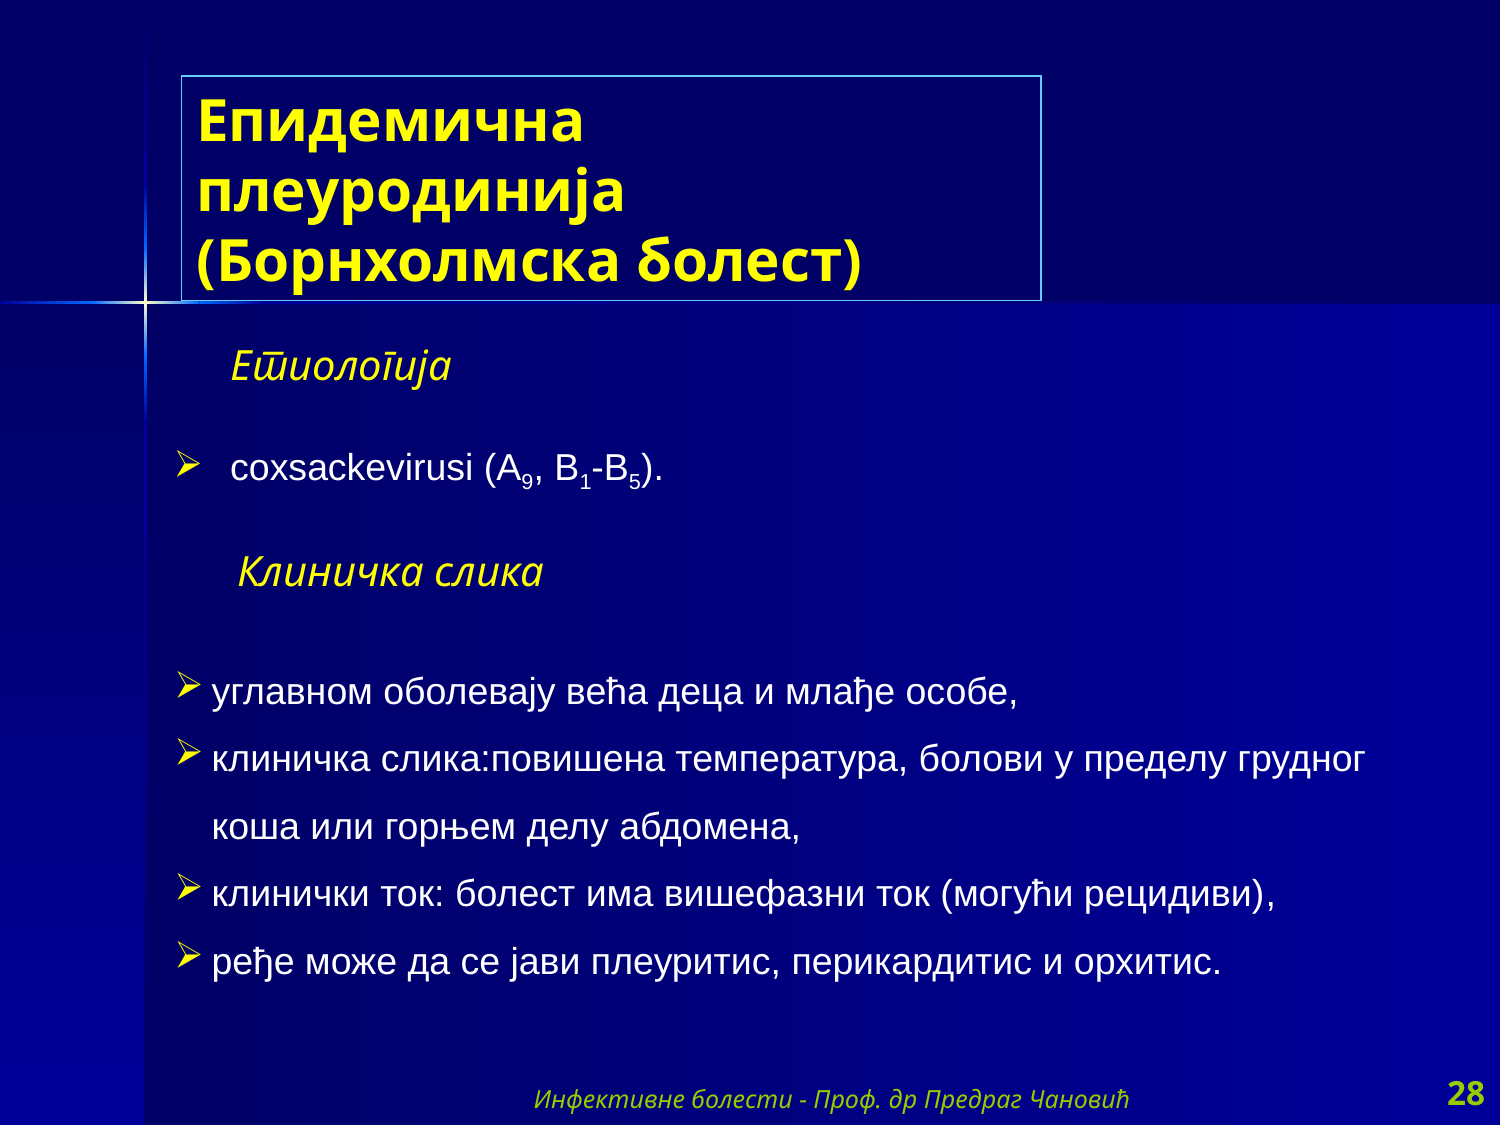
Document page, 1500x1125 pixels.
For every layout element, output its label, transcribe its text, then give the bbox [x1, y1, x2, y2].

footer Инфективне болести - Проф. др Предраг Чановић [430, 1049, 1235, 1125]
text_box coxsackevirusi (A9, B1-B5). [159, 409, 877, 502]
text_box Клиничка слика [222, 537, 560, 602]
text_box углавном оболевају већа деца и млађе особе, клиничка слика:повишена температура, болови у пределу грудног коша или горњем делу абдомена, клинички ток: болест има вишефазни ток (могући рецидиви), ређе може да се јави плеуритис, перикардитис и орхитис. [159, 636, 1433, 990]
text_box Епидемична плеуродинија (Борнхолмска болест) [181, 75, 1042, 301]
text_box Етиологија [215, 331, 468, 397]
slide_number 28 [1345, 1049, 1500, 1125]
